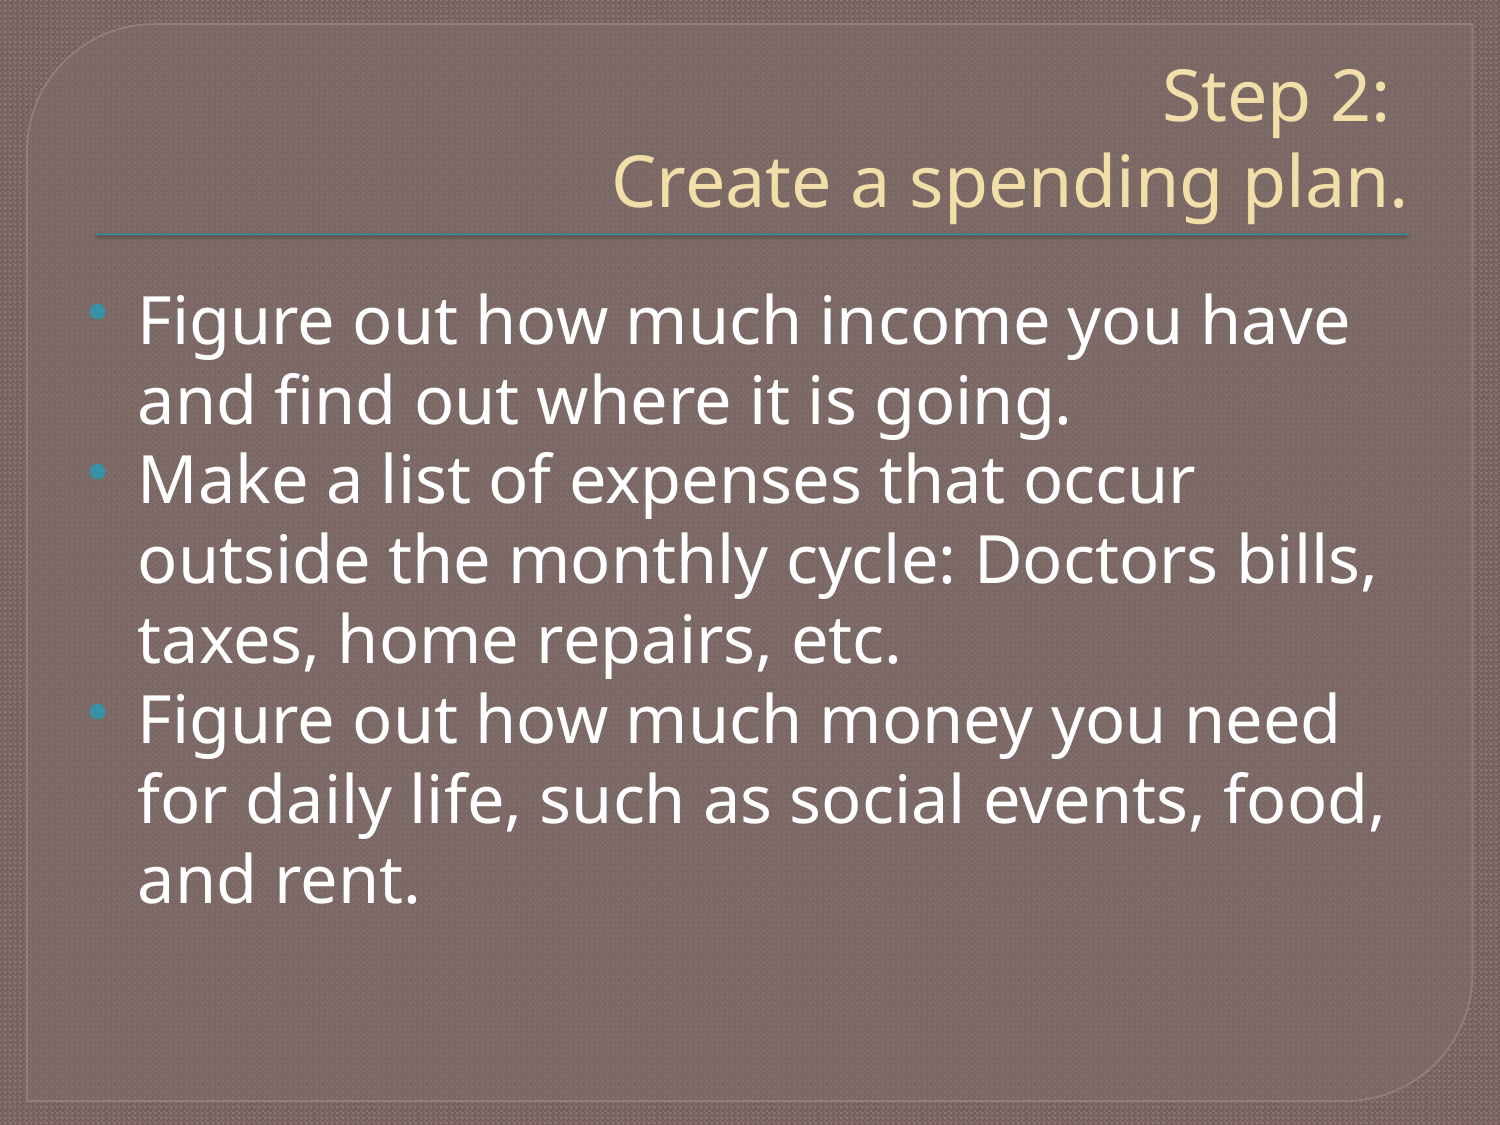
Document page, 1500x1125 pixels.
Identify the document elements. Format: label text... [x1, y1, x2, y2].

title Step 2: Create a spending plan. [75, 41, 1425, 230]
list Figure out how much income you have and find out where it is going. Make a list of expenses that occur outside the monthly cycle: Doctors bills, taxes, home repairs, etc. Figure out how much money you need for daily life, such as social events, food, and rent. [75, 270, 1425, 1013]
